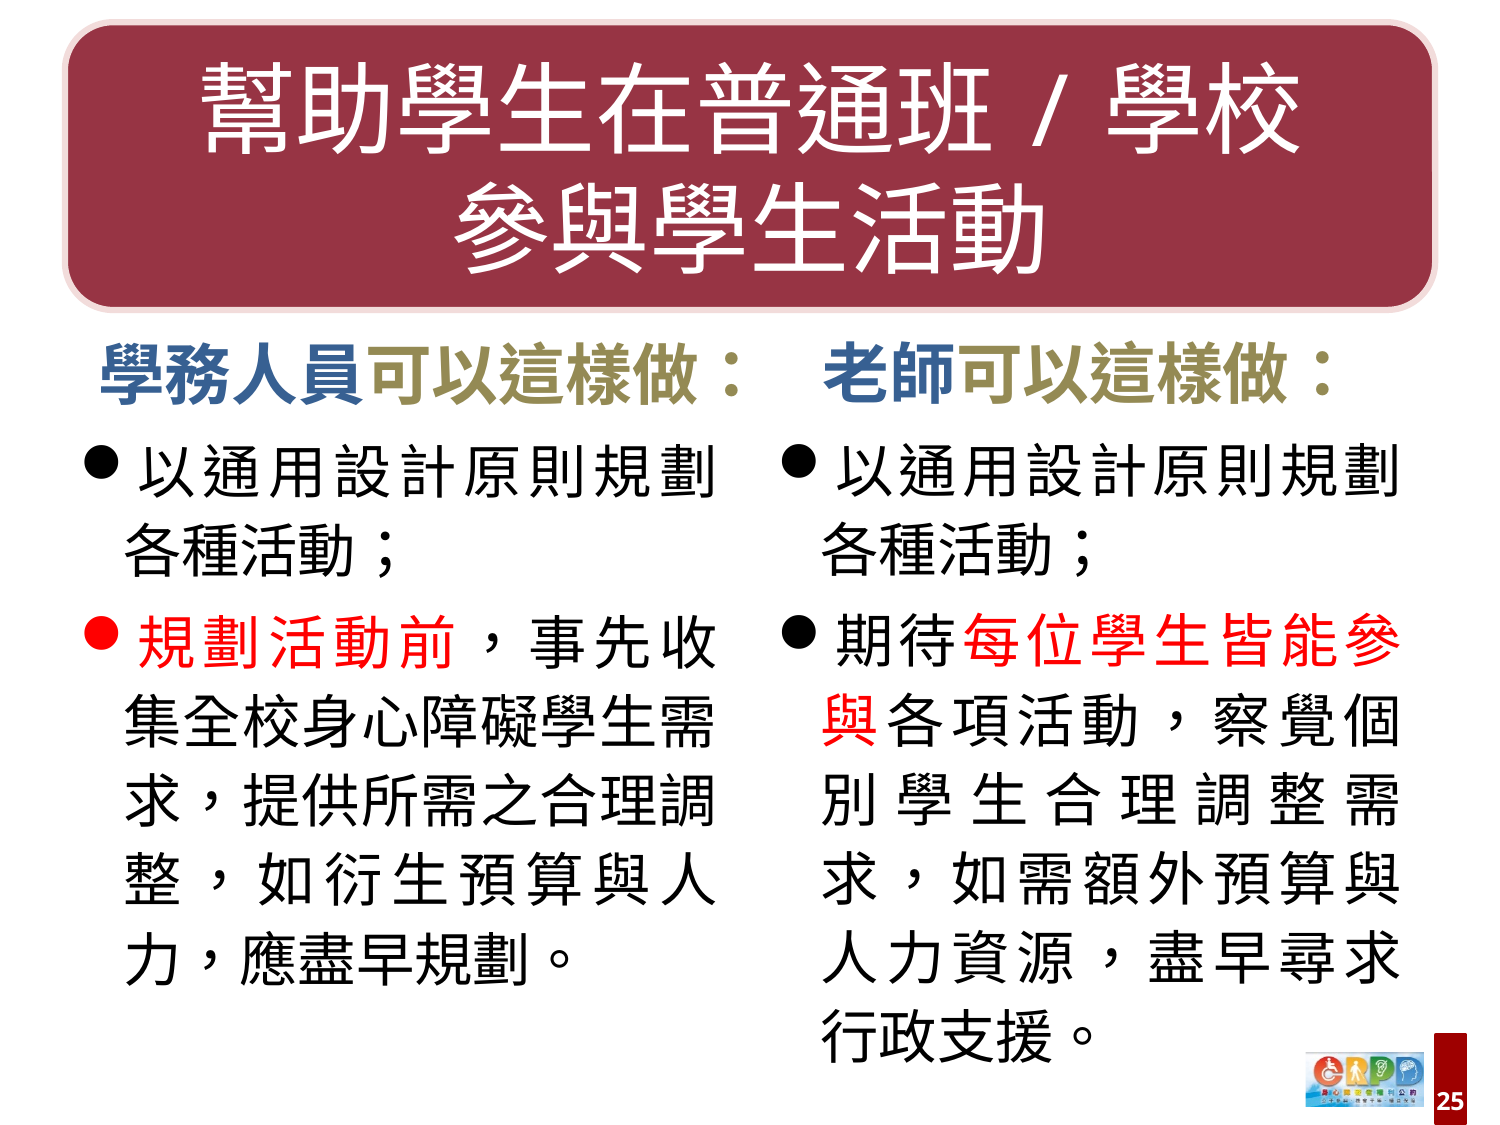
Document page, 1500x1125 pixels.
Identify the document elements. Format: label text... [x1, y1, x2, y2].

text_box 老師可以這樣做： 以通用設計原則規劃各種活動； 期待每位學生皆能參與各項活動，察覺個別學生合理調整需求，如需額外預算與人力資源，盡早尋求行政支援。 [760, 341, 1419, 1063]
text_box 幫助學生在普通班/學校 參與學生活動 [62, 20, 1438, 313]
picture [1305, 1052, 1424, 1107]
slide_number 25 [1416, 1076, 1485, 1125]
text_box 學務人員可以這樣做： 以通用設計原則規劃各種活動； 規劃活動前，事先收集全校身心障礙學生需求，提供所需之合理調整，如衍生預算與人力，應盡早規劃。 [63, 324, 734, 1002]
